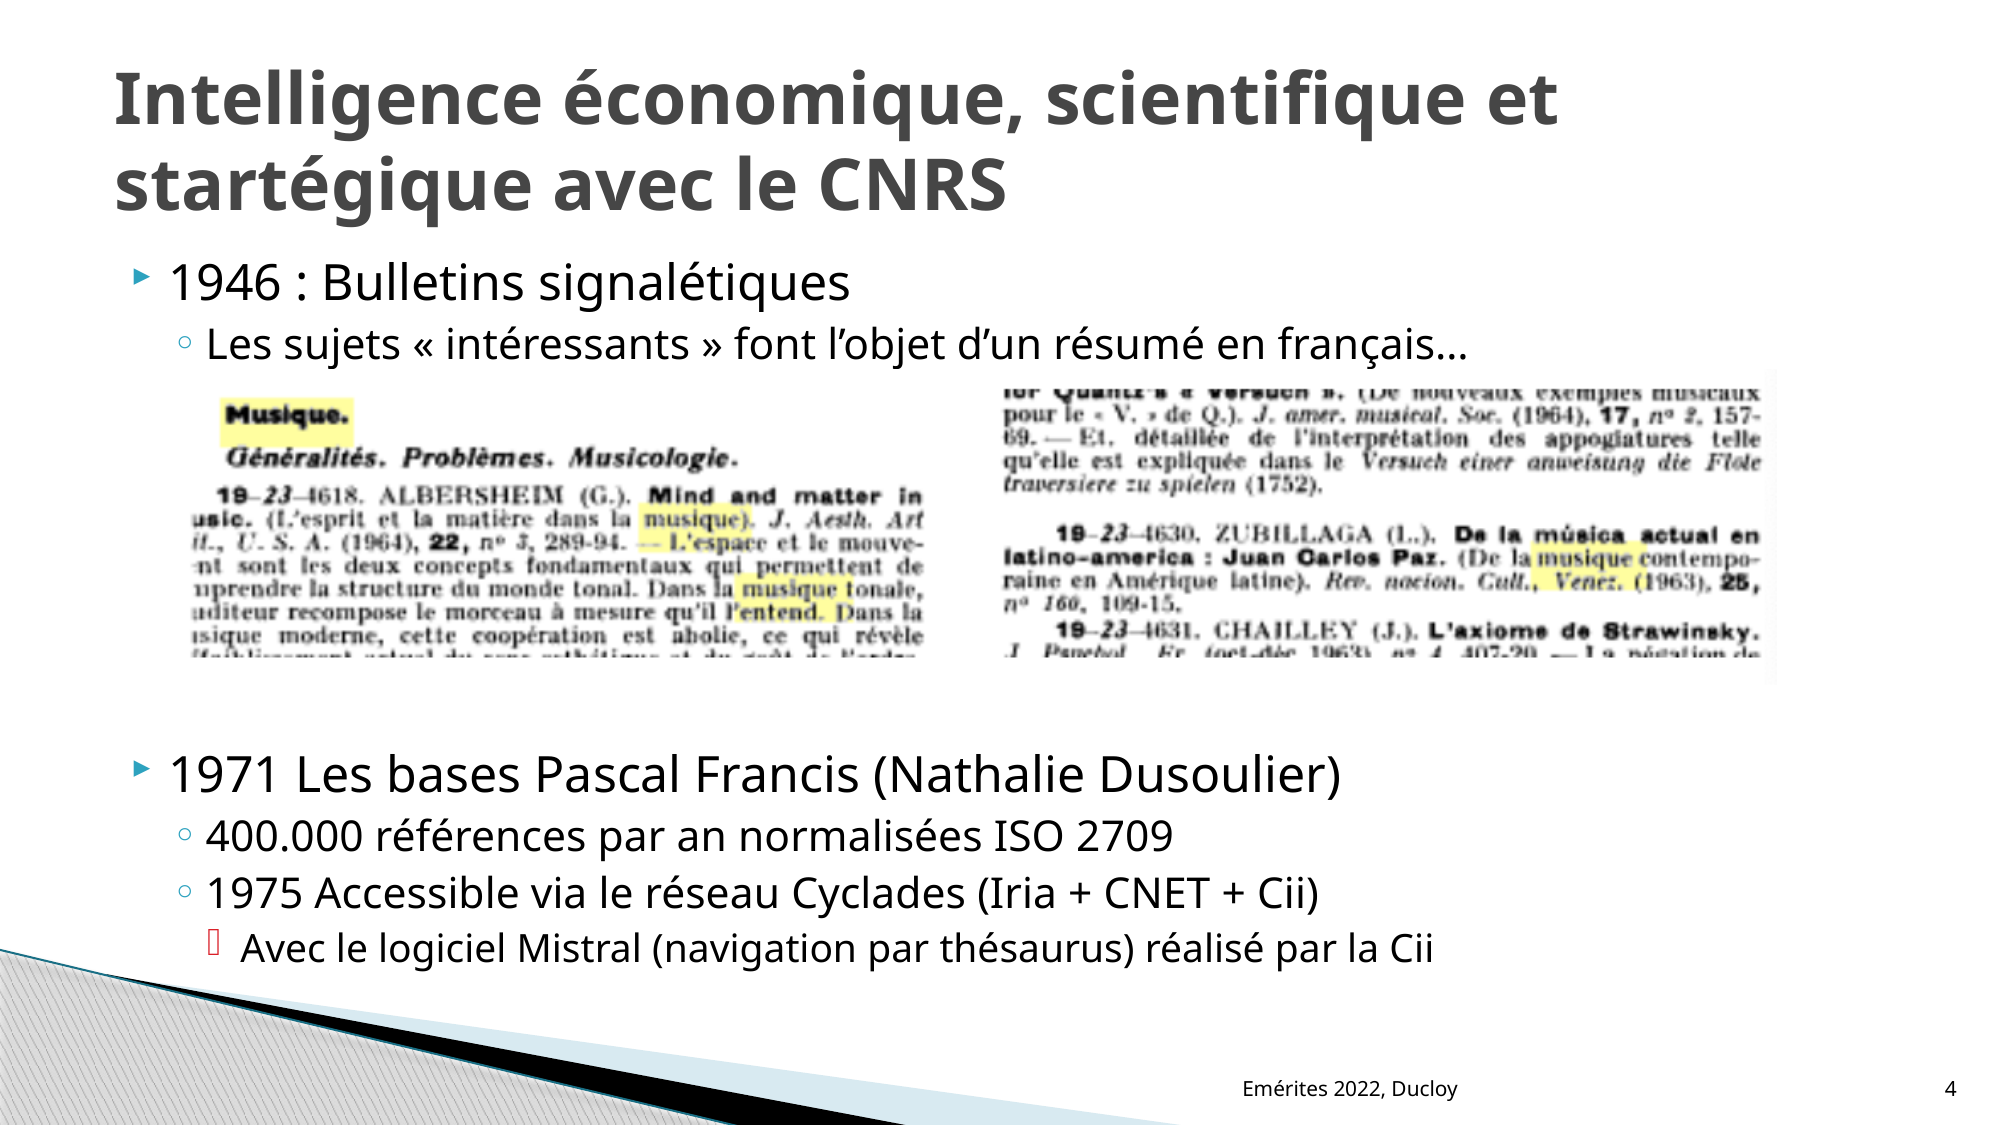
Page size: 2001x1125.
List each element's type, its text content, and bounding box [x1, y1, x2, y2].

slide_number 4 [1891, 1051, 1972, 1112]
picture [172, 369, 1777, 685]
footer Emérites 2022, Ducloy [957, 1051, 1473, 1112]
list 1946 : Bulletins signalétiques Les sujets « intéressants » font l’objet d’un résumé en français… 1971 Les bases Pascal Francis (Nathalie Dusoulier) 400.000 références par an normalisées ISO 2709 1975 Accessible via le réseau Cyclades (Iria + CNET + Cii) Avec le logiciel Mistral (navigation par thésaurus) réalisé par la Cii [99, 242, 1900, 986]
title Intelligence économique, scientifique et startégique avec le CNRS [99, 45, 1900, 233]
